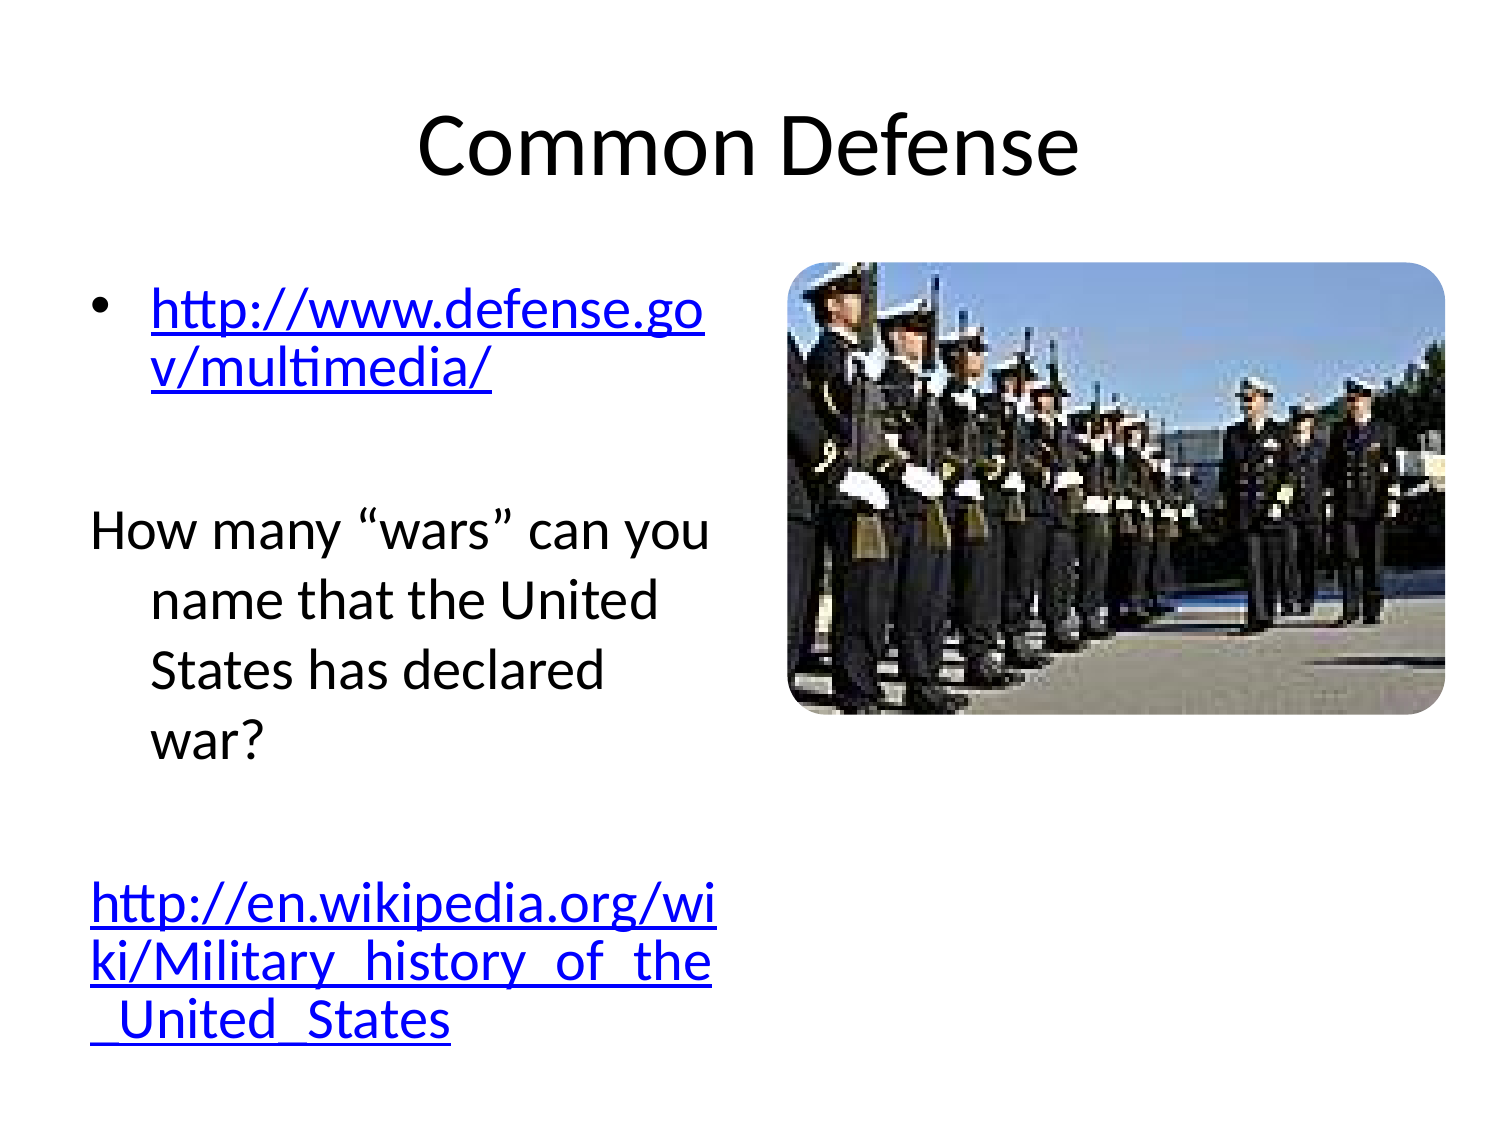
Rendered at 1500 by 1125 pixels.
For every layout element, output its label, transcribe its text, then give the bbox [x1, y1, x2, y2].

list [787, 262, 1446, 715]
list http://www.defense.gov/multimedia/ How many “wars” can you name that the United States has declared war? http://en.wikipedia.org/wiki/Military_history_of_the_United_States [75, 262, 738, 1005]
title Common Defense [75, 45, 1425, 233]
